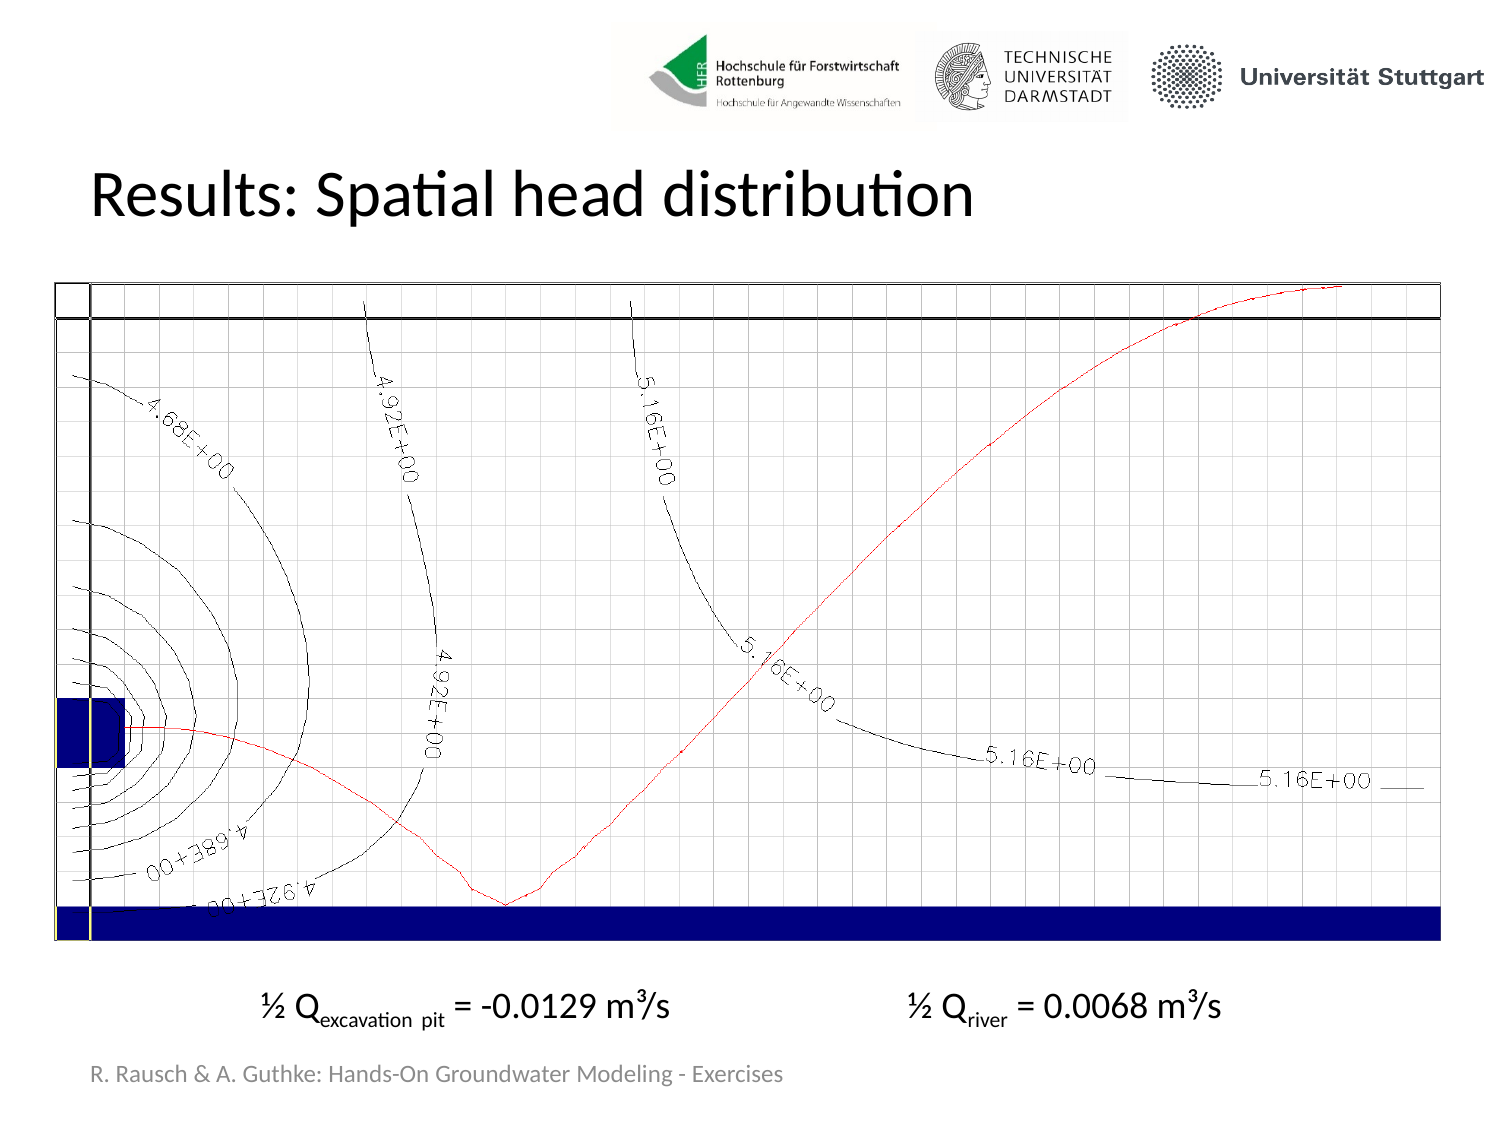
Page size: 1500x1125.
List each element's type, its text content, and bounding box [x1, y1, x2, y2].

picture [611, 22, 1129, 131]
picture [53, 282, 1441, 941]
title Results: Spatial head distribution [75, 136, 1425, 244]
picture [1151, 44, 1491, 109]
text_box ½ Qexcavation pit = -0.0129 m³/s ½ Qriver = 0.0068 m³/s [0, 973, 1500, 1040]
slide_number R. Rausch & A. Guthke: Hands-On Groundwater Modeling - Exercises [75, 1042, 916, 1103]
